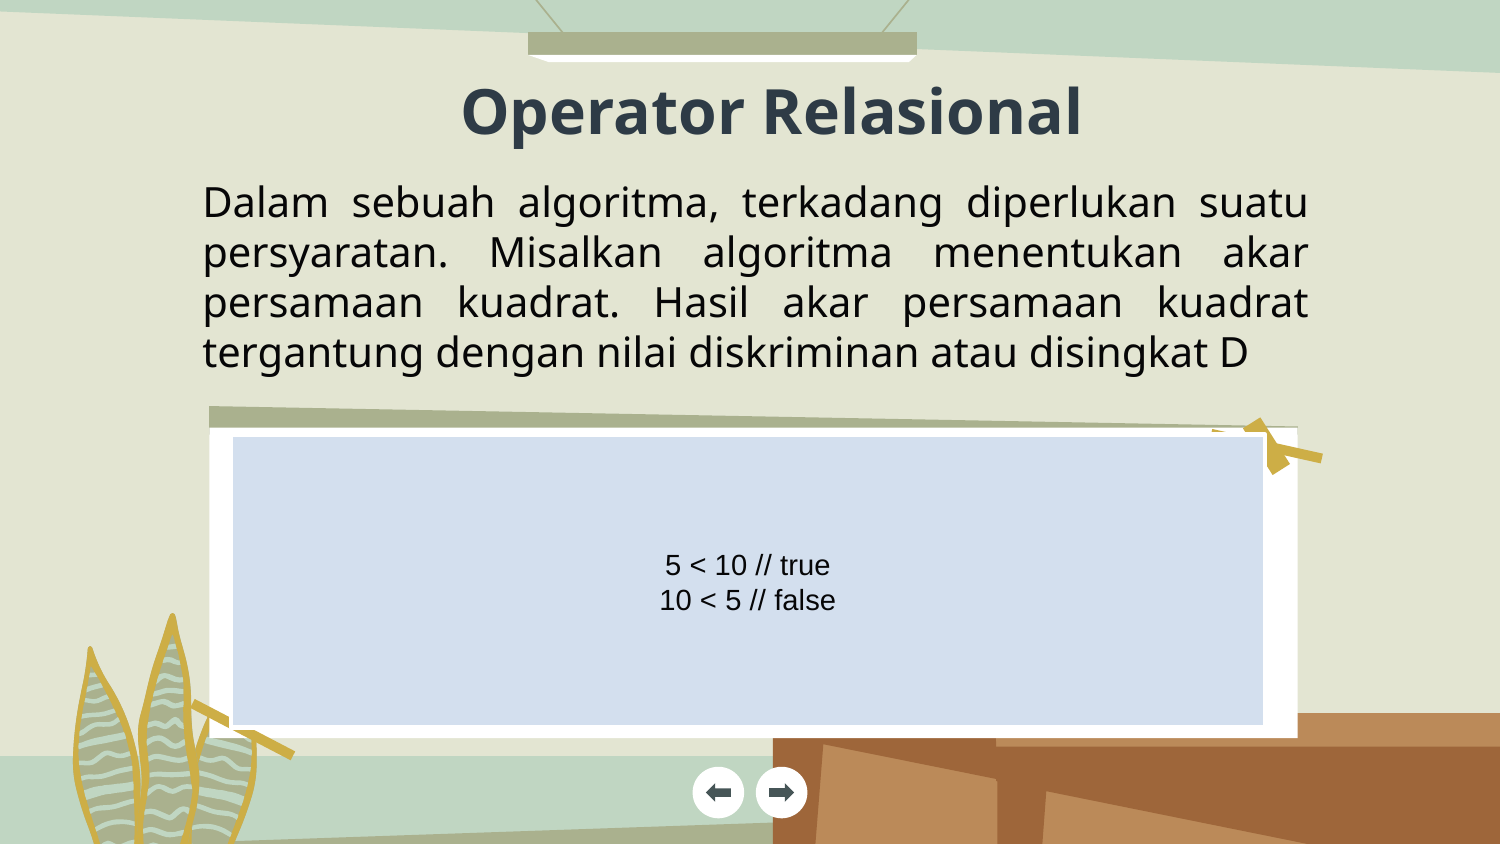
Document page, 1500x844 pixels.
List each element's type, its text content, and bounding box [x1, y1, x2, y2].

text_box [769, 783, 795, 802]
title Operator Relasional [333, 75, 1212, 143]
text_box [755, 766, 808, 819]
text_box [705, 783, 731, 802]
text_box [692, 766, 745, 819]
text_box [186, 405, 1325, 747]
subtitle Dalam sebuah algoritma, terkadang diperlukan suatu persyaratan. Misalkan algoritma menentukan akar persamaan kuadrat. Hasil akar persamaan kuadrat tergantung dengan nilai diskriminan atau disingkat D [187, 160, 1325, 369]
